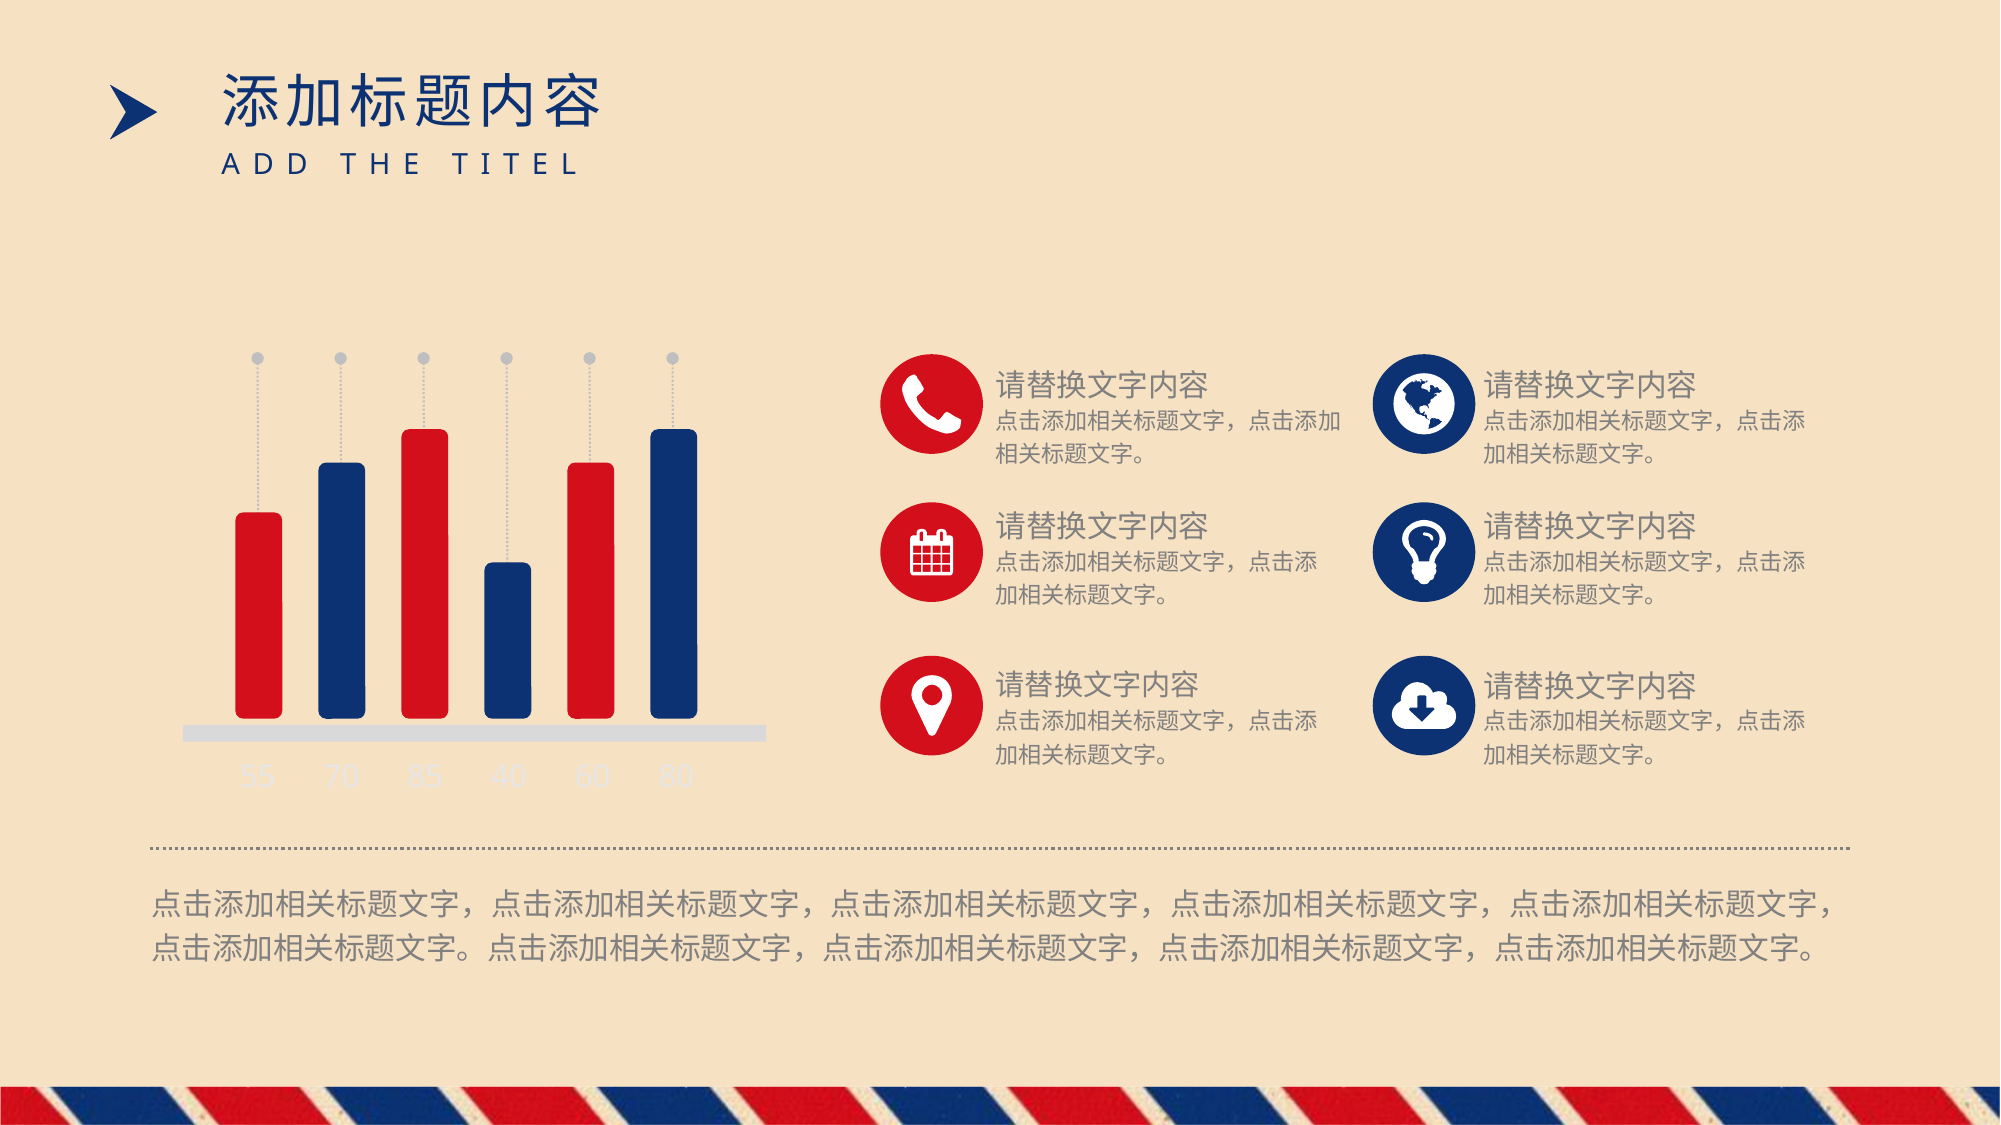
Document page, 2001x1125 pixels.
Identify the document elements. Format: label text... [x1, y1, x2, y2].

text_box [880, 354, 983, 454]
text_box 40 [490, 748, 528, 794]
text_box 70 [323, 748, 360, 794]
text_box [318, 358, 366, 719]
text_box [995, 358, 1349, 466]
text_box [1483, 358, 1828, 466]
text_box 60 [574, 748, 611, 794]
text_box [1372, 502, 1476, 602]
text_box [182, 724, 767, 743]
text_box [1483, 499, 1828, 607]
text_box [484, 358, 532, 719]
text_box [567, 358, 615, 719]
picture [2, 1087, 1998, 1124]
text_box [109, 56, 656, 189]
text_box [650, 358, 698, 719]
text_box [880, 655, 983, 756]
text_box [880, 502, 983, 602]
text_box 点击添加相关标题文字，点击添加相关标题文字，点击添加相关标题文字，点击添加相关标题文字，点击添加相关标题文字，点击添加相关标题文字。点击添加相关标题文字，点击添加相关标题文字，点击添加相关标题文字，点击添加相关标题文字。 [151, 877, 1849, 966]
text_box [1483, 659, 1828, 766]
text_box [995, 659, 1340, 766]
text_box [1372, 655, 1476, 756]
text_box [995, 499, 1340, 607]
text_box 85 [407, 748, 444, 794]
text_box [235, 358, 283, 719]
text_box 80 [658, 748, 695, 794]
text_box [401, 358, 449, 719]
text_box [1372, 354, 1476, 454]
text_box 55 [239, 748, 276, 794]
